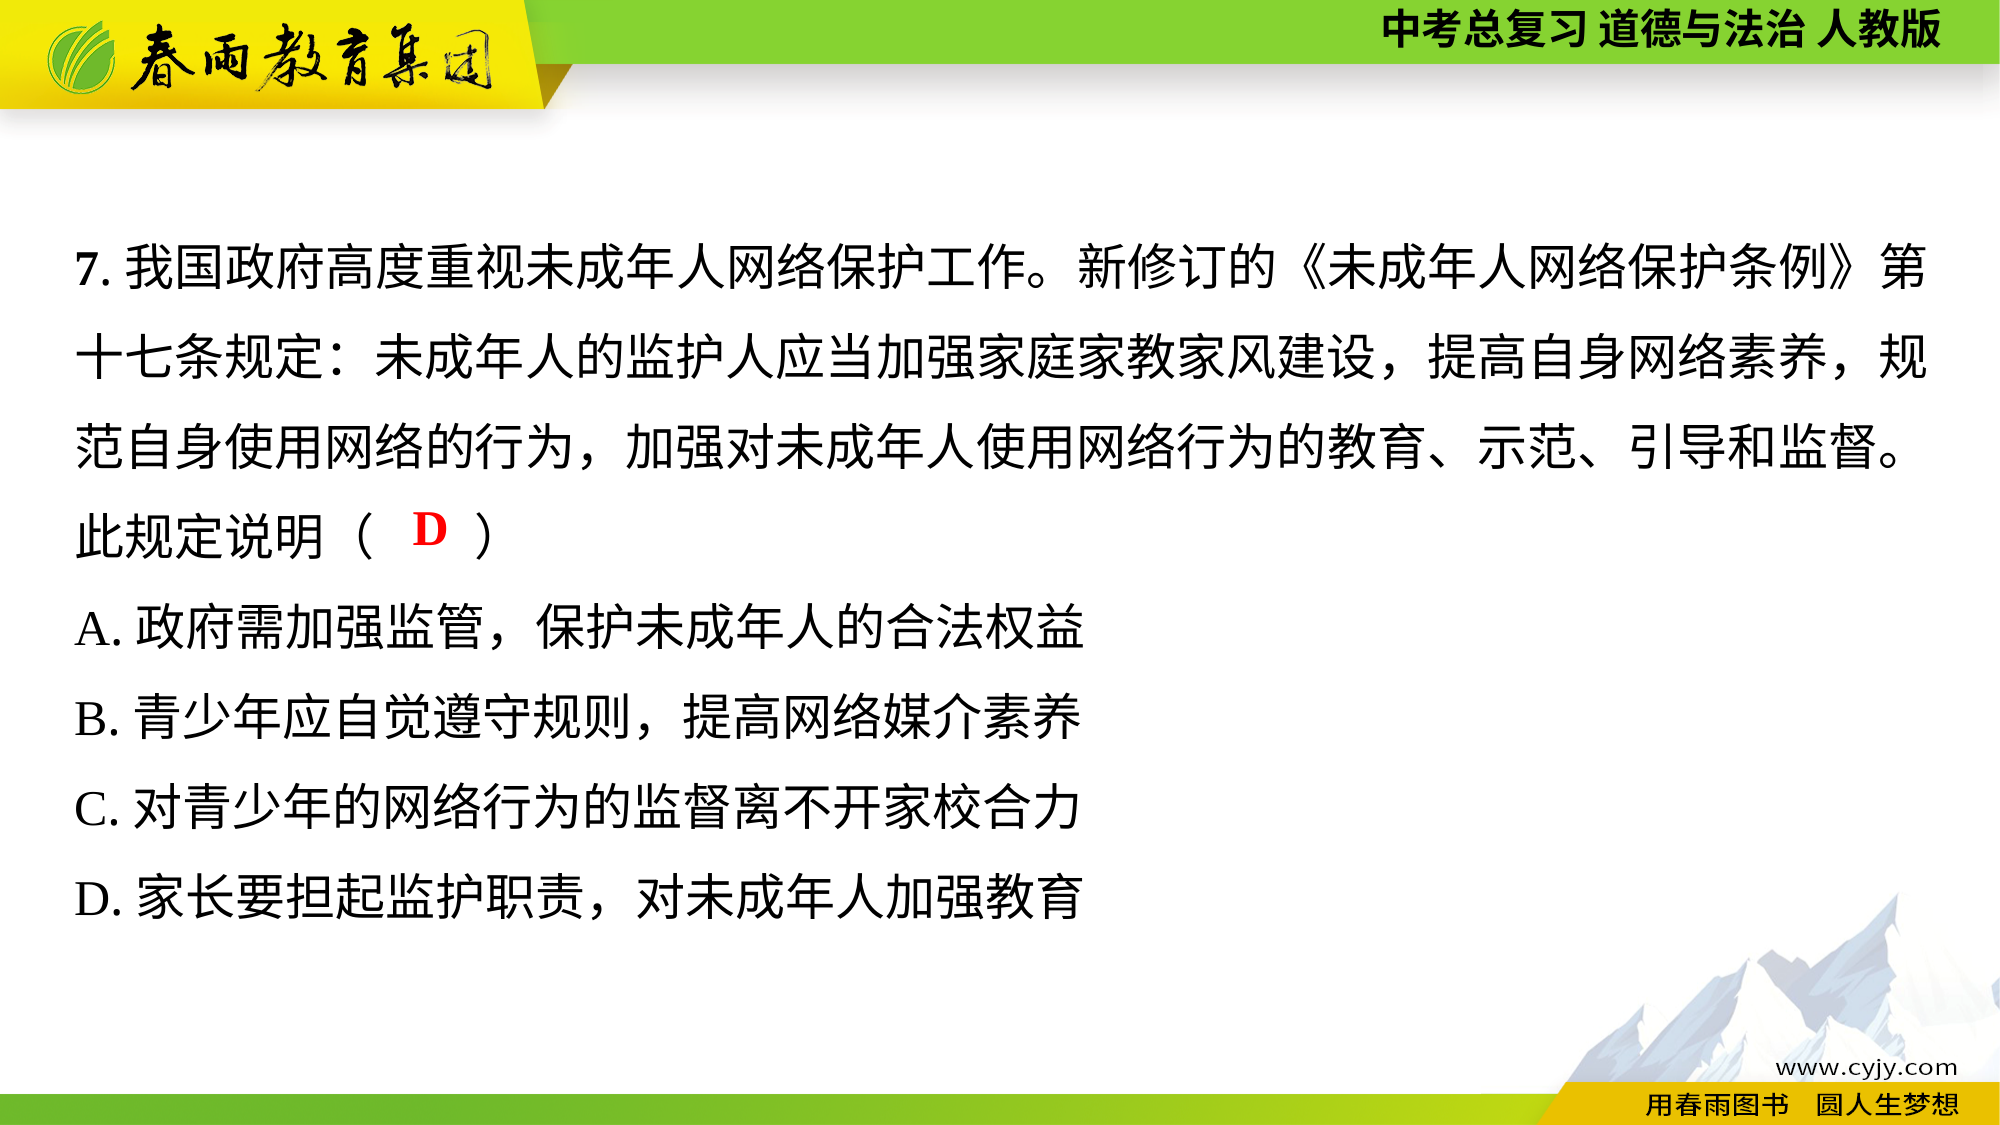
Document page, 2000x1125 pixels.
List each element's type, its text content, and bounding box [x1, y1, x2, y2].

picture [0, 0, 2000, 1125]
text_box D [397, 487, 464, 563]
list 7.我国政府高度重视未成年人网络保护工作。新修订的《未成年人网络保护条例》第十七条规定：未成年人的监护人应当加强家庭家教家风建设，提高自身网络素养，规范自身使用网络的行为，加强对未成年人使用网络行为的教育、示范、引导和监督。此规定说明（ ） A.政府需加强监管，保护未成年人的合法权益 B.青少年应自觉遵守规则，提高网络媒介素养 C.对青少年的网络行为的监督离不开家校合力 D.家长要担起监护职责，对未成年人加强教育 [59, 198, 1944, 929]
